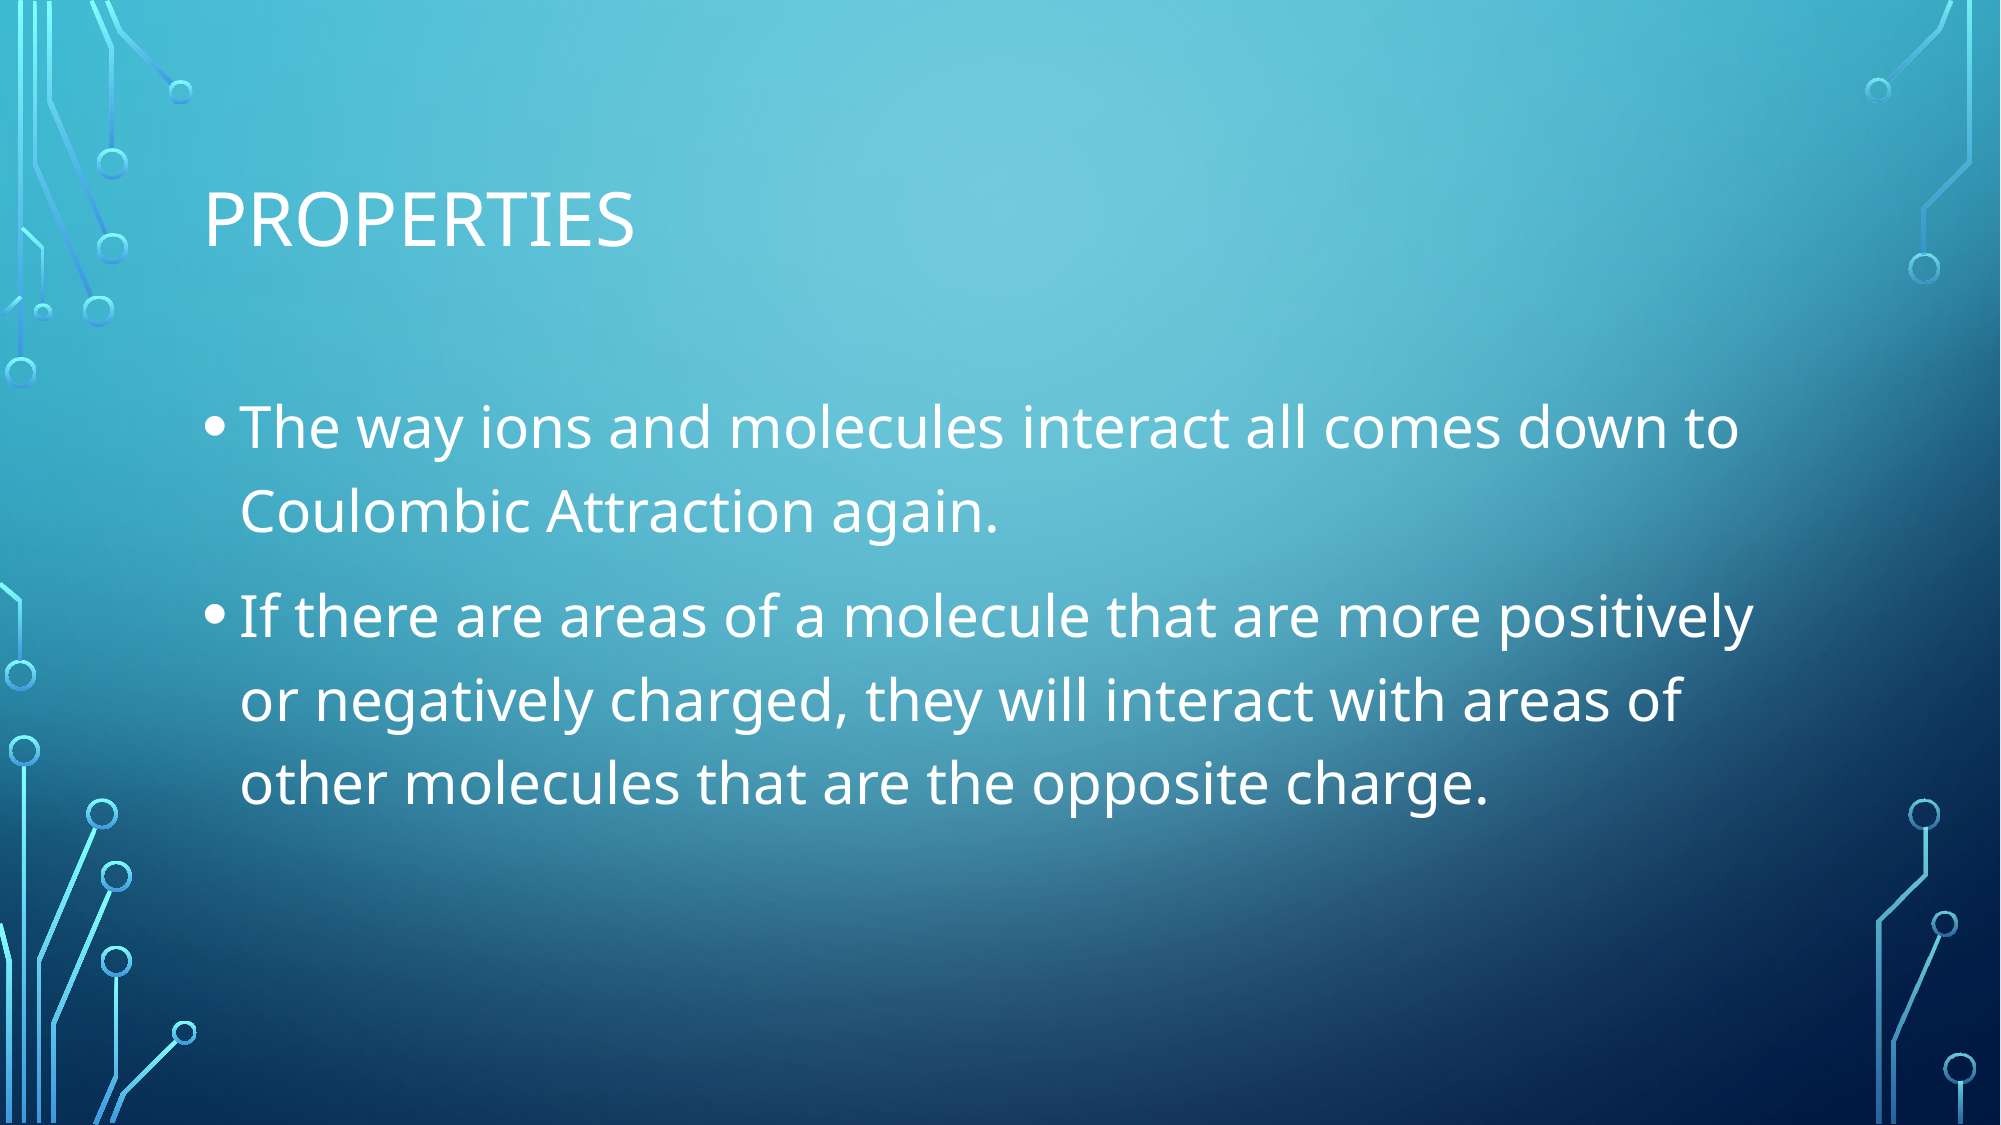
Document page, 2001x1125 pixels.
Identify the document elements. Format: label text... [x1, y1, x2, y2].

title Properties [187, 101, 1813, 344]
list The way ions and molecules interact all comes down to Coulombic Attraction again. If there are areas of a molecule that are more positively or negatively charged, they will interact with areas of other molecules that are the opposite charge. [187, 369, 1813, 950]
